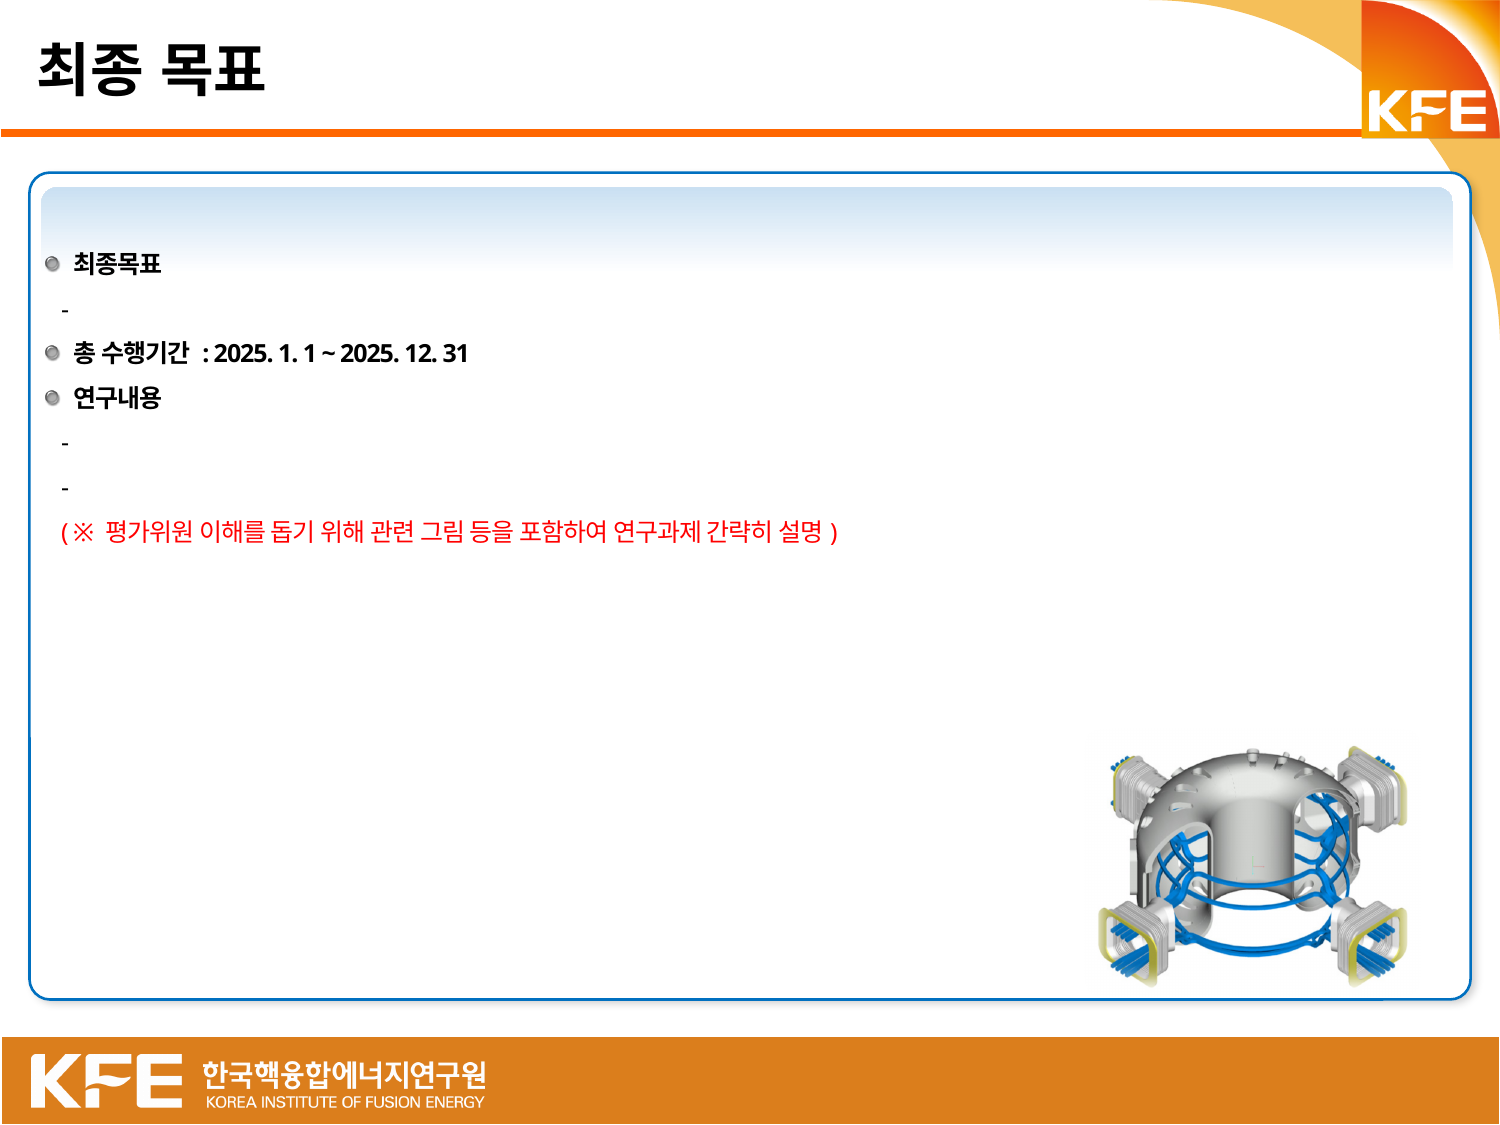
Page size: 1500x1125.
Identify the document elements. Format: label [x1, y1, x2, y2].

text_box [29, 172, 1471, 1000]
picture [1082, 727, 1422, 999]
picture [1359, 0, 1500, 140]
